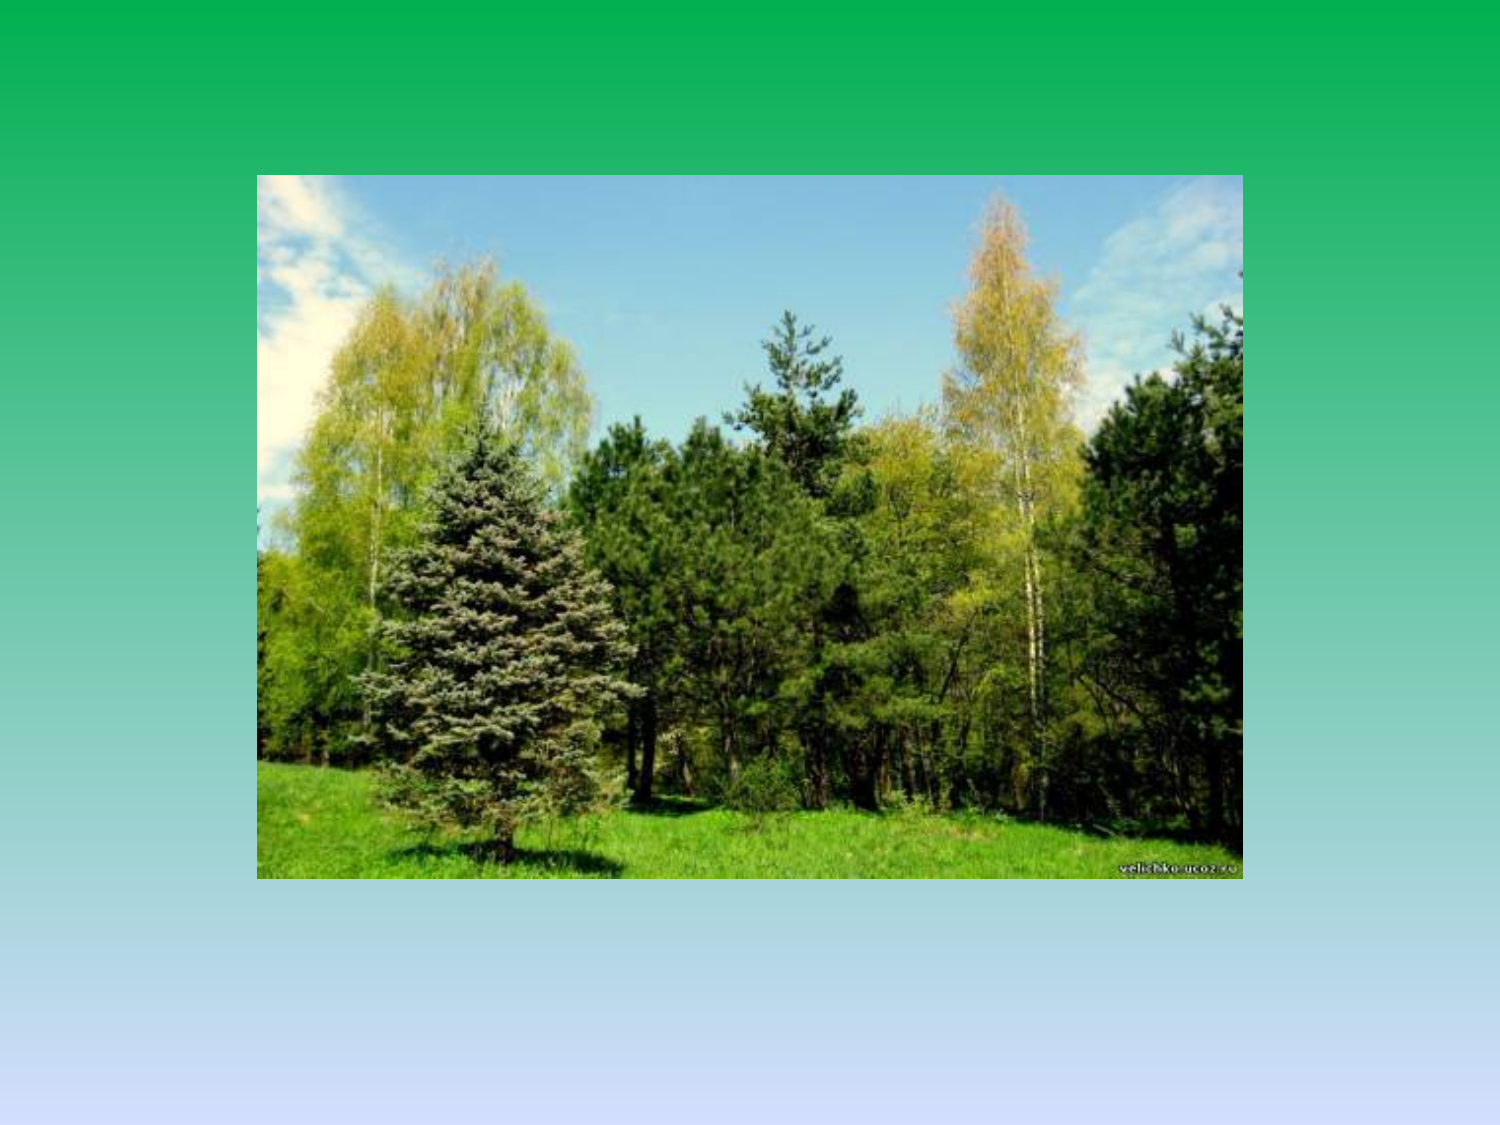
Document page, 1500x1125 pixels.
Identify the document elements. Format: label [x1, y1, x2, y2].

picture [257, 175, 1243, 880]
